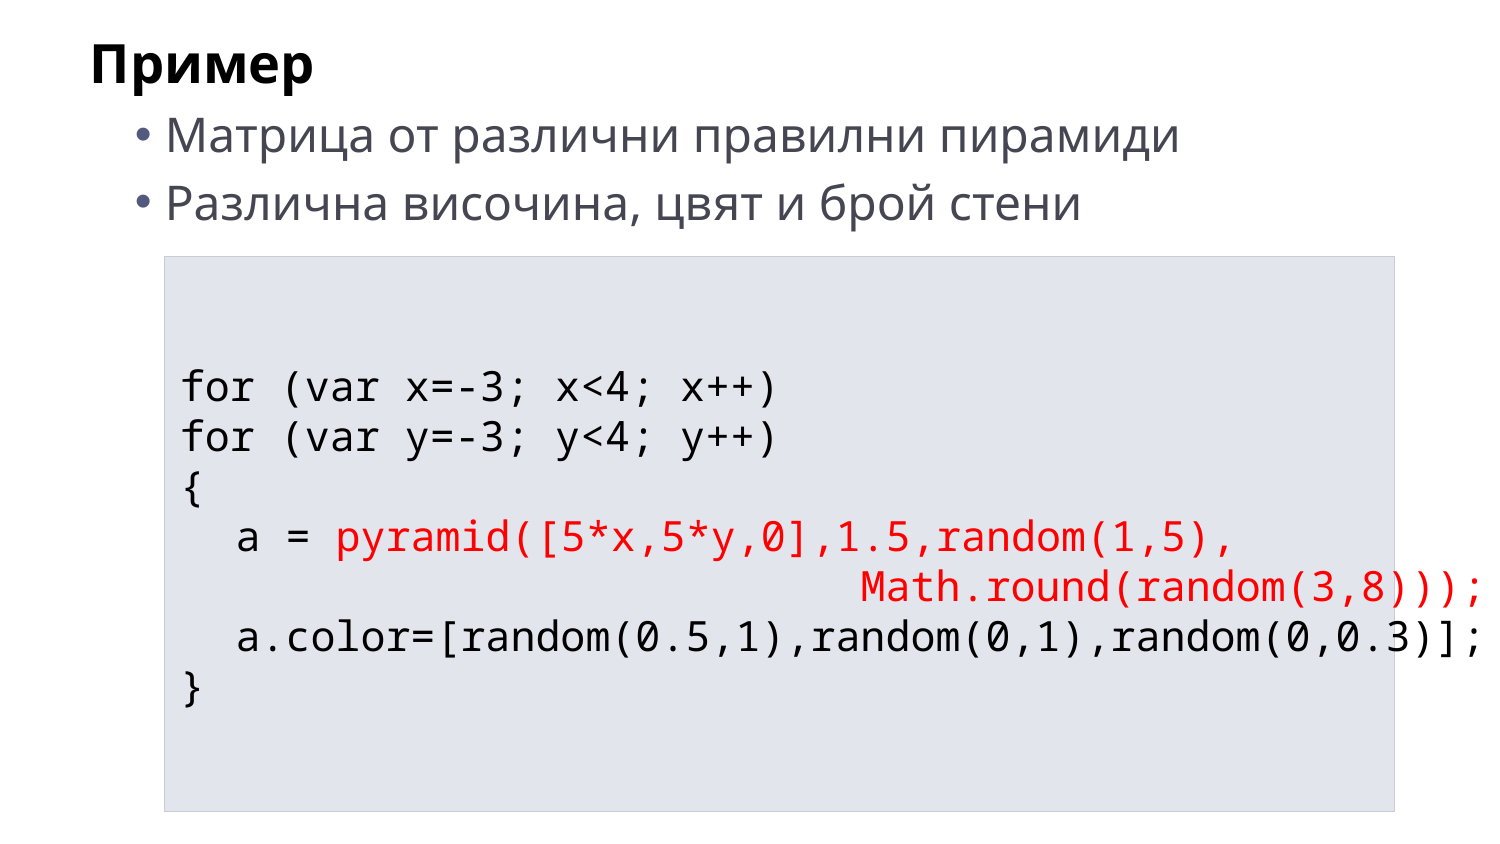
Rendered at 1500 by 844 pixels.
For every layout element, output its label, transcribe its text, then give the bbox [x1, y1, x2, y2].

list Пример Матрица от различни правилни пирамиди Различна височина, цвят и брой стени [75, 21, 1475, 835]
text_box for (var x=-3; x<4; x++) for (var y=-3; y<4; y++) { a = pyramid([5*x,5*y,0],1.5,random(1,5), Math.round(random(3,8))); a.color=[random(0.5,1),random(0,1),random(0,0.3)]; } [164, 256, 1395, 812]
